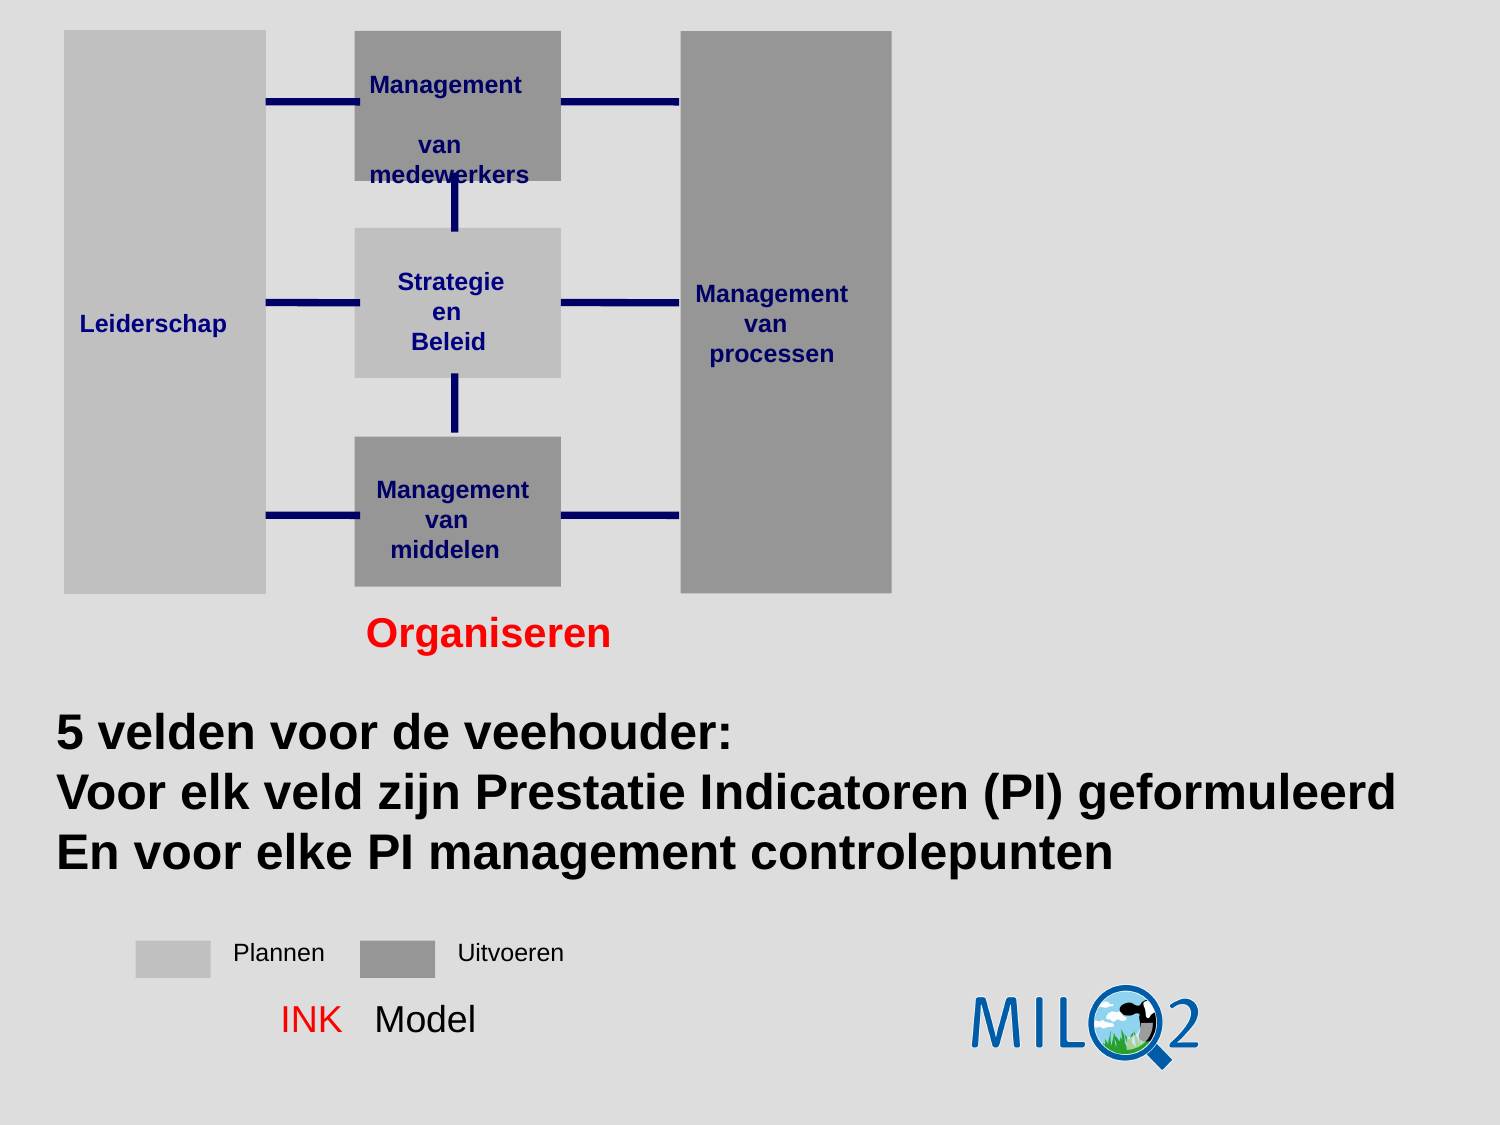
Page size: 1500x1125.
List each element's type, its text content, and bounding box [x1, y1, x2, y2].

text_box [135, 940, 211, 978]
text_box [360, 940, 436, 978]
text_box INK Model [265, 987, 880, 1048]
text_box Management van middelen [354, 436, 561, 587]
text_box Leiderschap [64, 31, 266, 594]
picture [970, 984, 1200, 1071]
text_box Plannen [218, 928, 350, 985]
text_box Uitvoeren [442, 928, 612, 976]
text_box Management van medewerkers [354, 30, 561, 181]
text_box Strategie en Beleid [354, 227, 561, 378]
text_box Organiseren [277, 597, 680, 663]
text_box 5 velden voor de veehouder: Voor elk veld zijn Prestatie Indicatoren (PI) geformuleerd En voor elke PI management controlepunten [41, 692, 1436, 917]
text_box Management van processen [680, 31, 892, 594]
